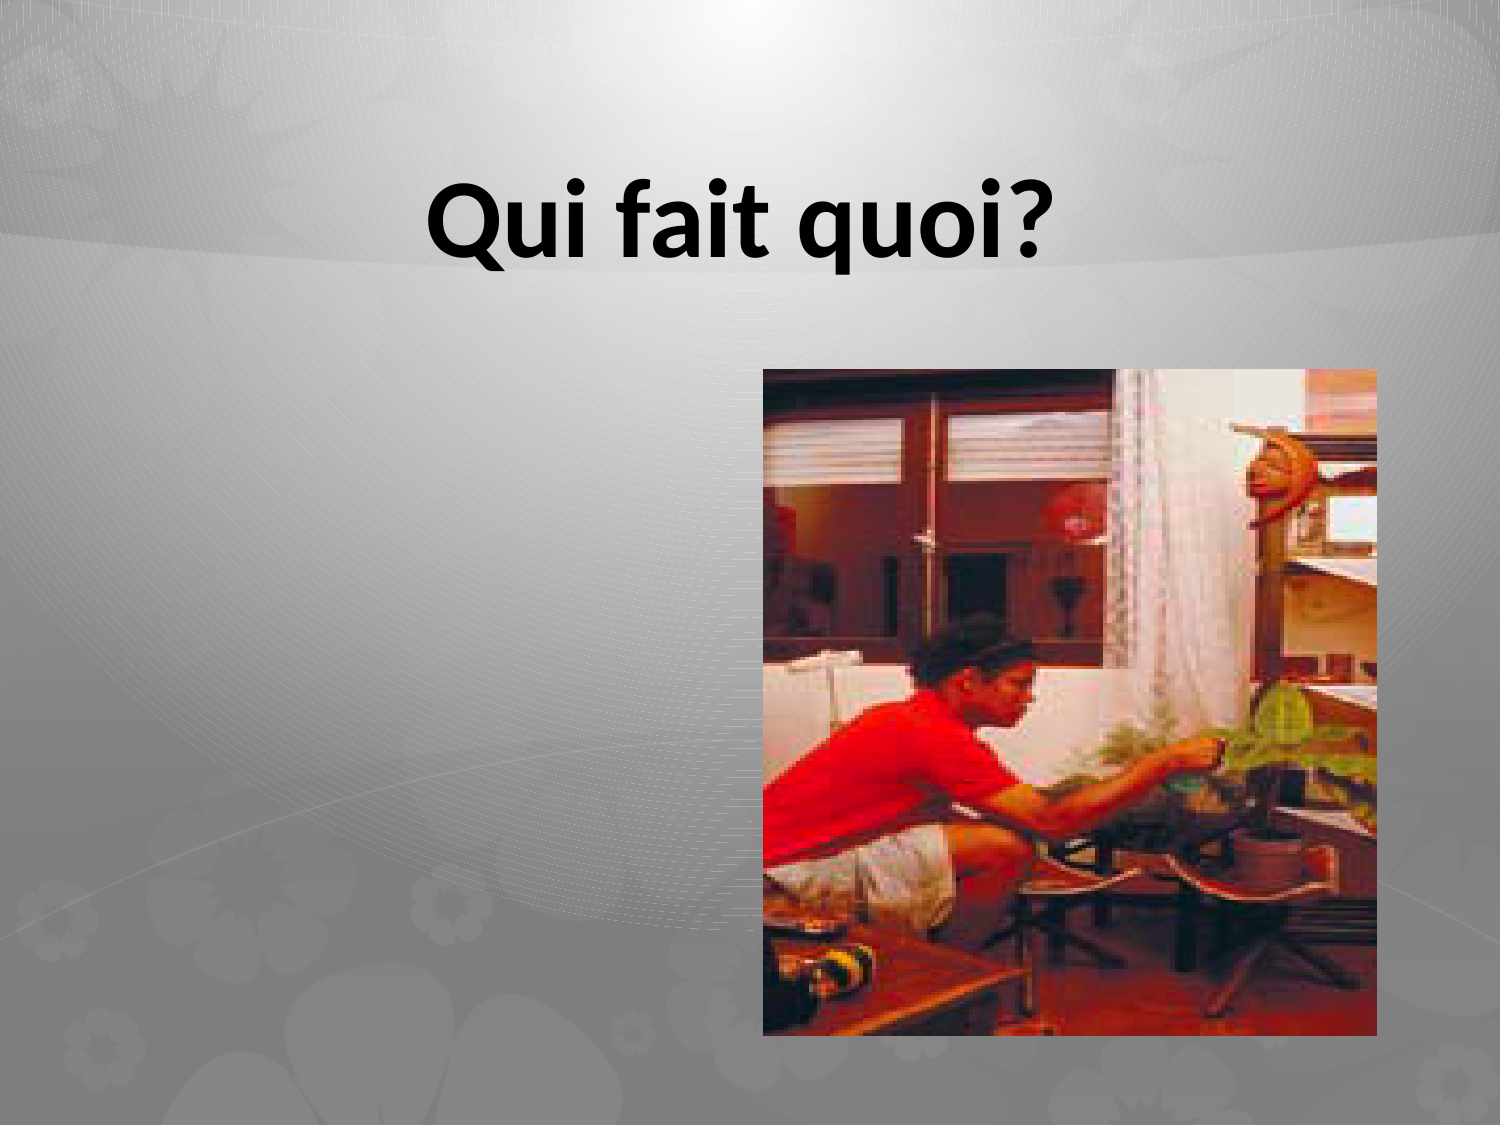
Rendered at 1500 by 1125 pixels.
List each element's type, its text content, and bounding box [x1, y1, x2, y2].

title Qui fait quoi? [132, 88, 1377, 291]
picture [0, 0, 1500, 1125]
